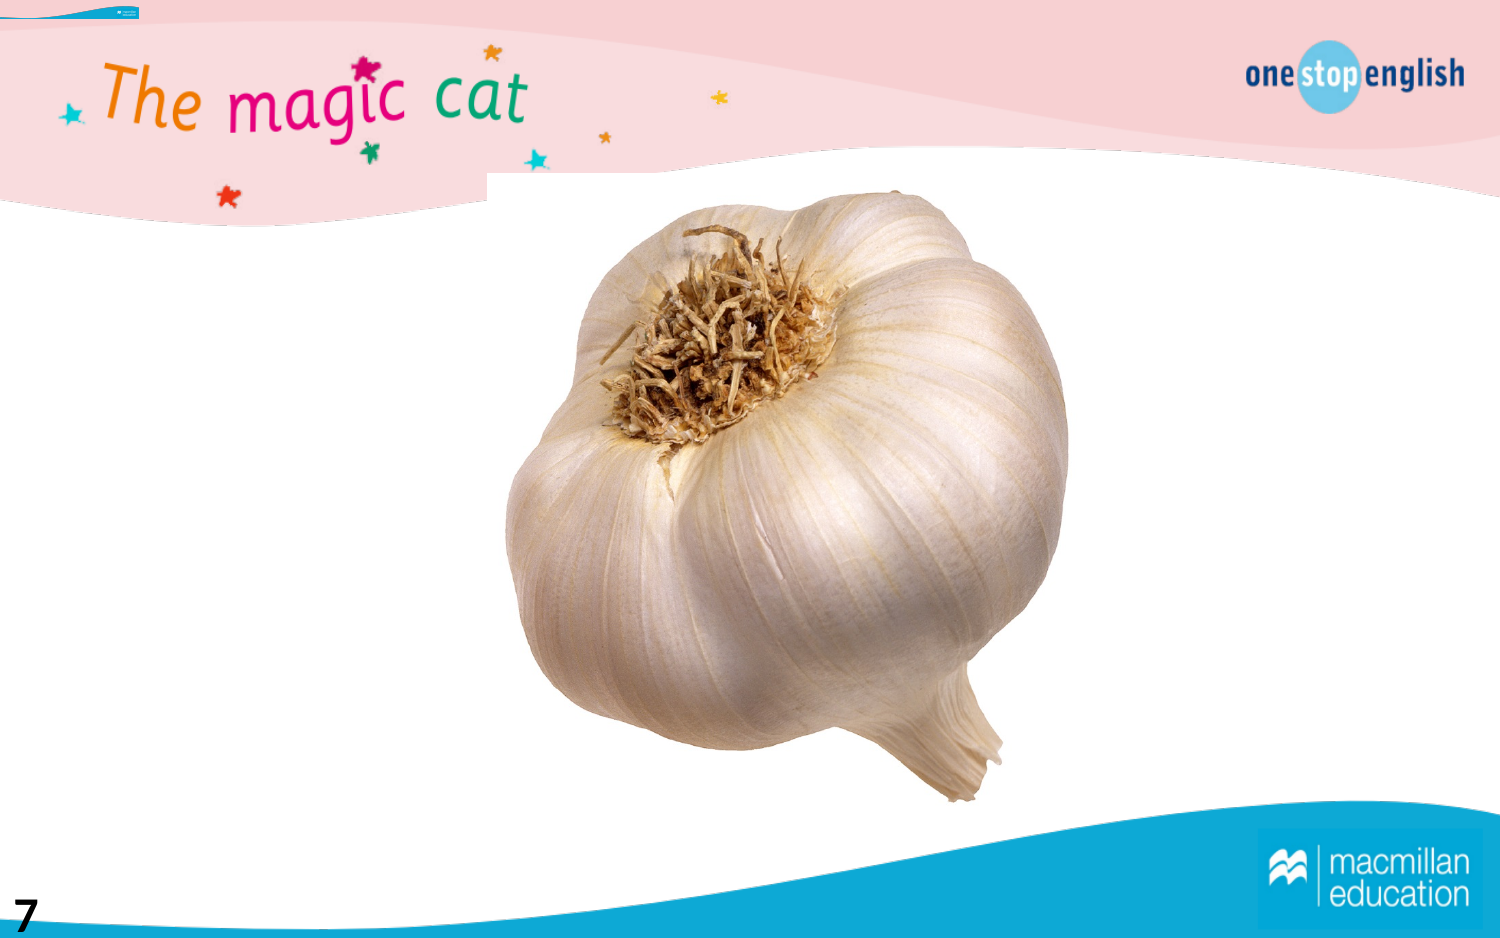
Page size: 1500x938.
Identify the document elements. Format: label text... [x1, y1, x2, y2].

picture [487, 173, 1084, 824]
footer 7 [0, 887, 475, 938]
